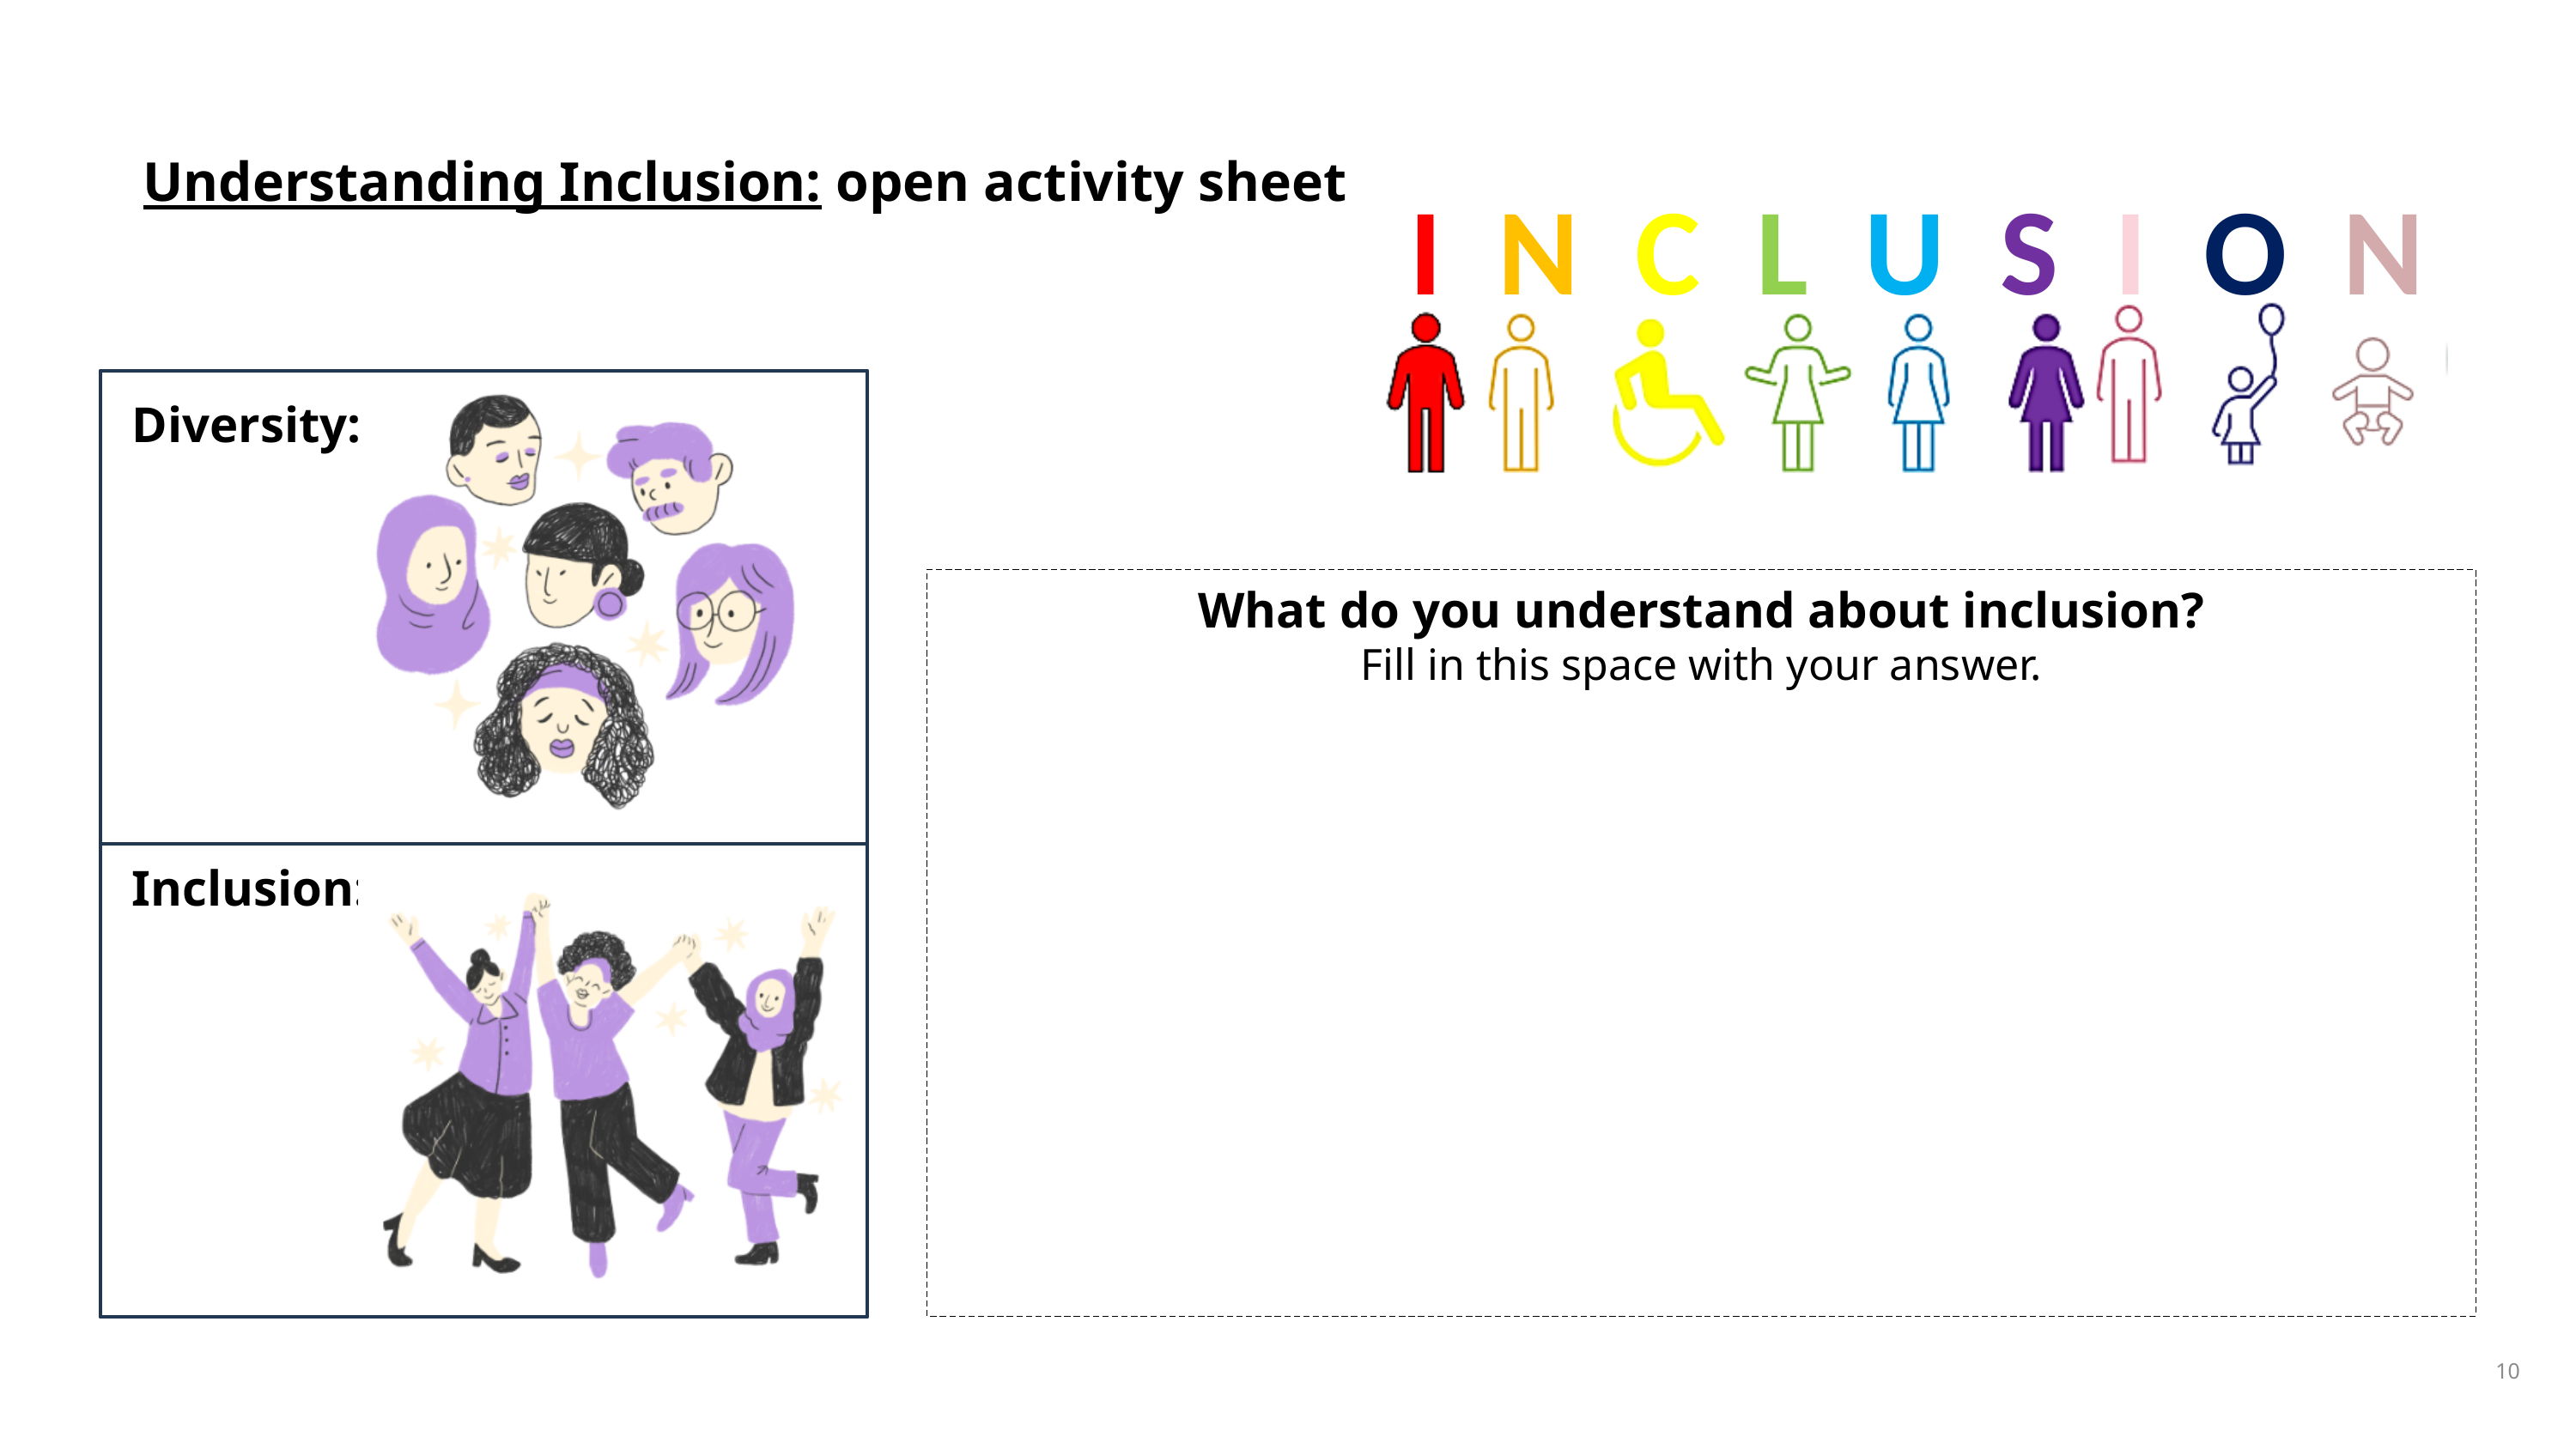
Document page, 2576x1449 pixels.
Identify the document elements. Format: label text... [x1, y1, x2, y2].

text_box [99, 842, 869, 1319]
picture [364, 391, 805, 810]
text_box [99, 369, 869, 842]
picture [358, 877, 851, 1284]
text_box What do you understand about inclusion? Fill in this space with your answer. [927, 569, 2476, 1317]
text_box Diversity: Inclusion: [112, 326, 1011, 1132]
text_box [1322, 161, 2464, 491]
slide_number 10 [2233, 1346, 2533, 1398]
title Understanding Inclusion: open activity sheet [100, 97, 1390, 326]
